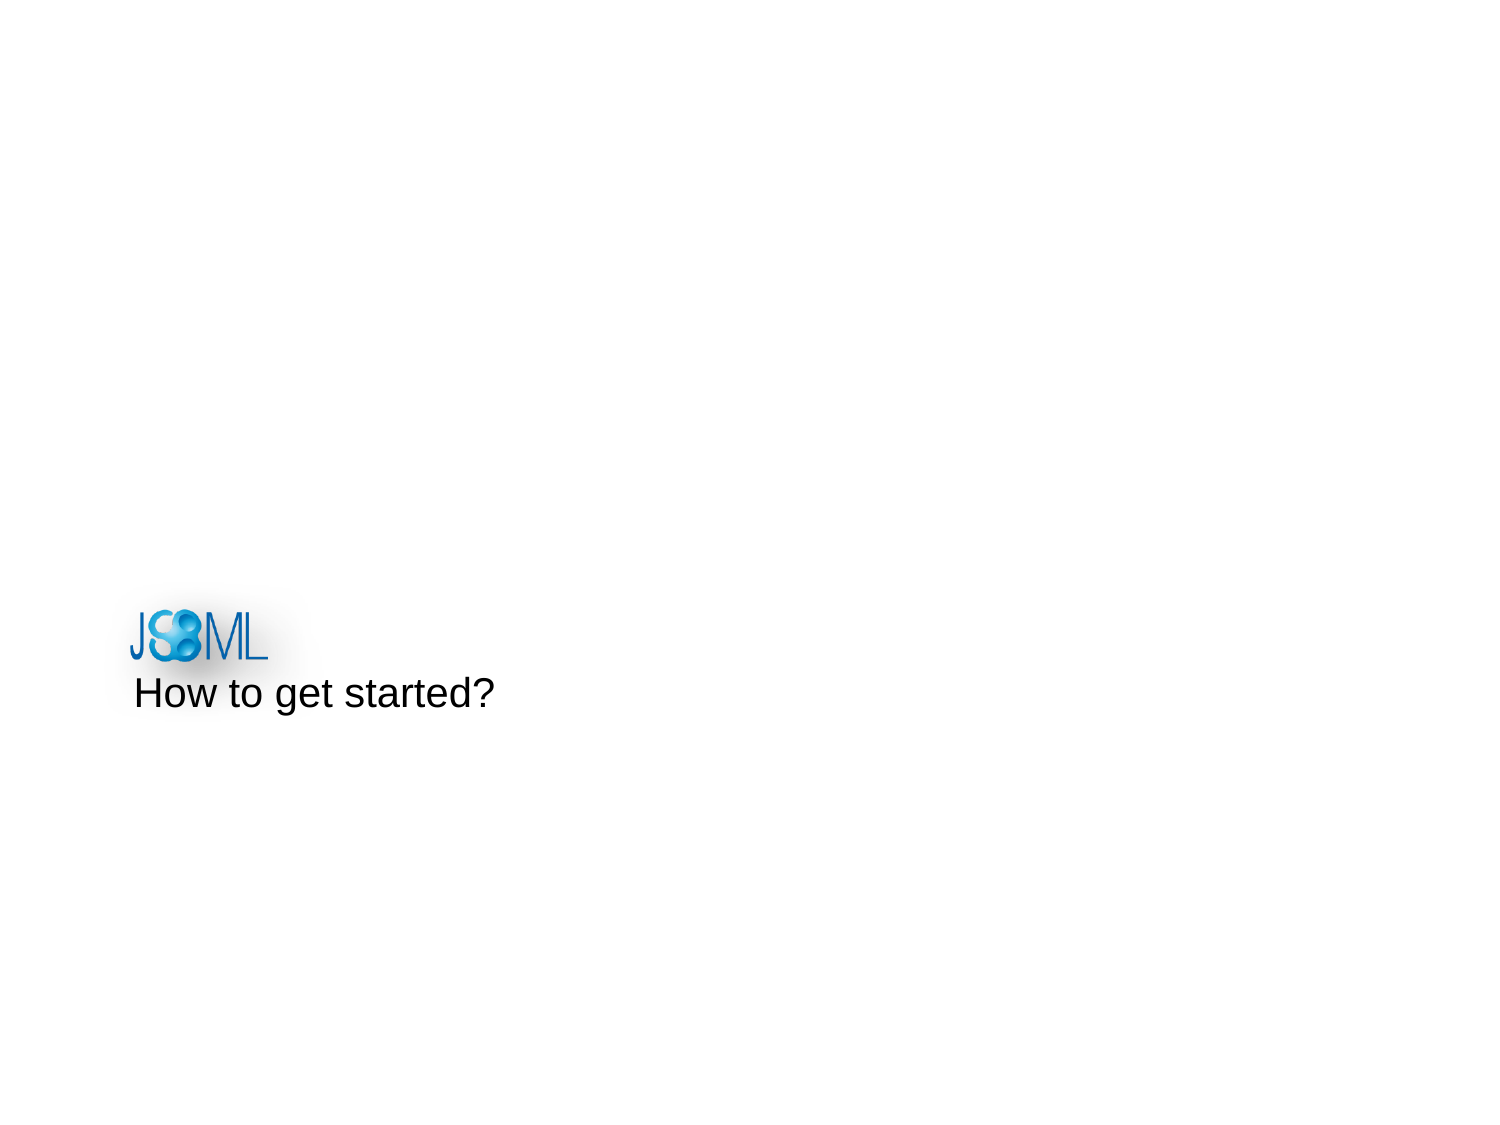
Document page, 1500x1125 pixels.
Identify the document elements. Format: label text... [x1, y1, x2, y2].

picture [128, 609, 195, 662]
picture [184, 609, 270, 662]
picture [182, 646, 193, 655]
list How to get started? [118, 476, 1394, 724]
